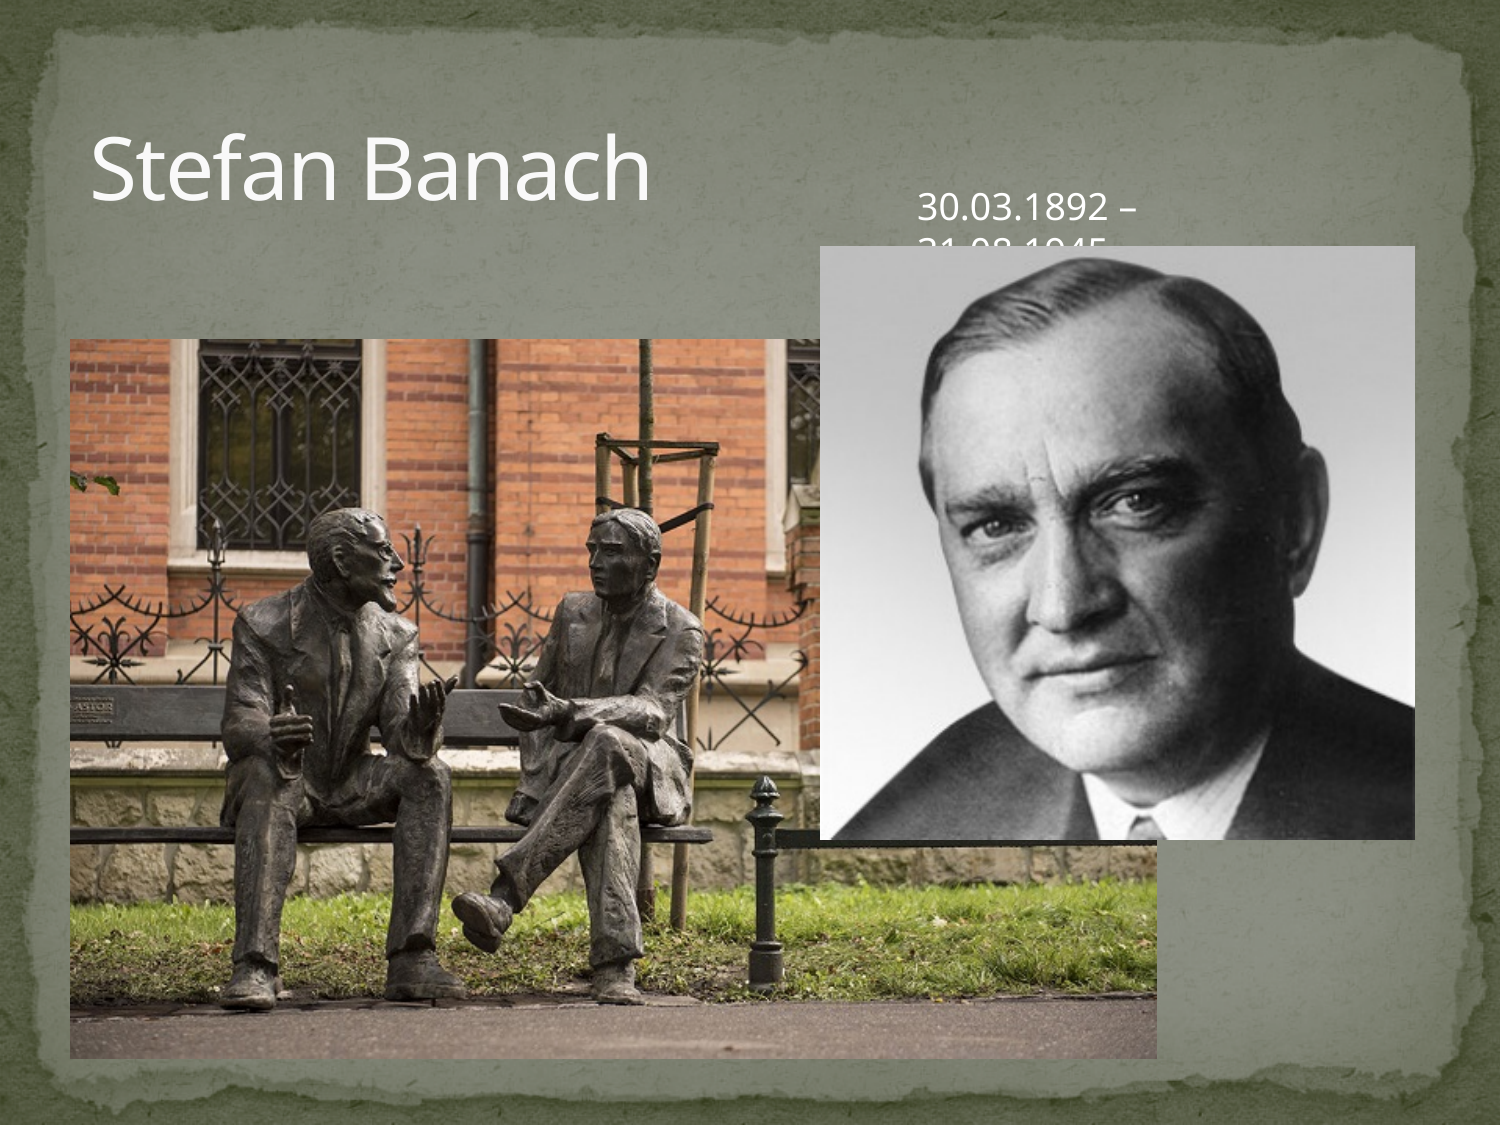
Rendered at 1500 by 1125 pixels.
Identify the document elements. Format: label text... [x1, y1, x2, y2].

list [823, 248, 1414, 839]
title Stefan Banach [74, 24, 1425, 225]
picture [70, 339, 1157, 1059]
text_box 30.03.1892 – 31.08.1945 [902, 175, 1313, 235]
